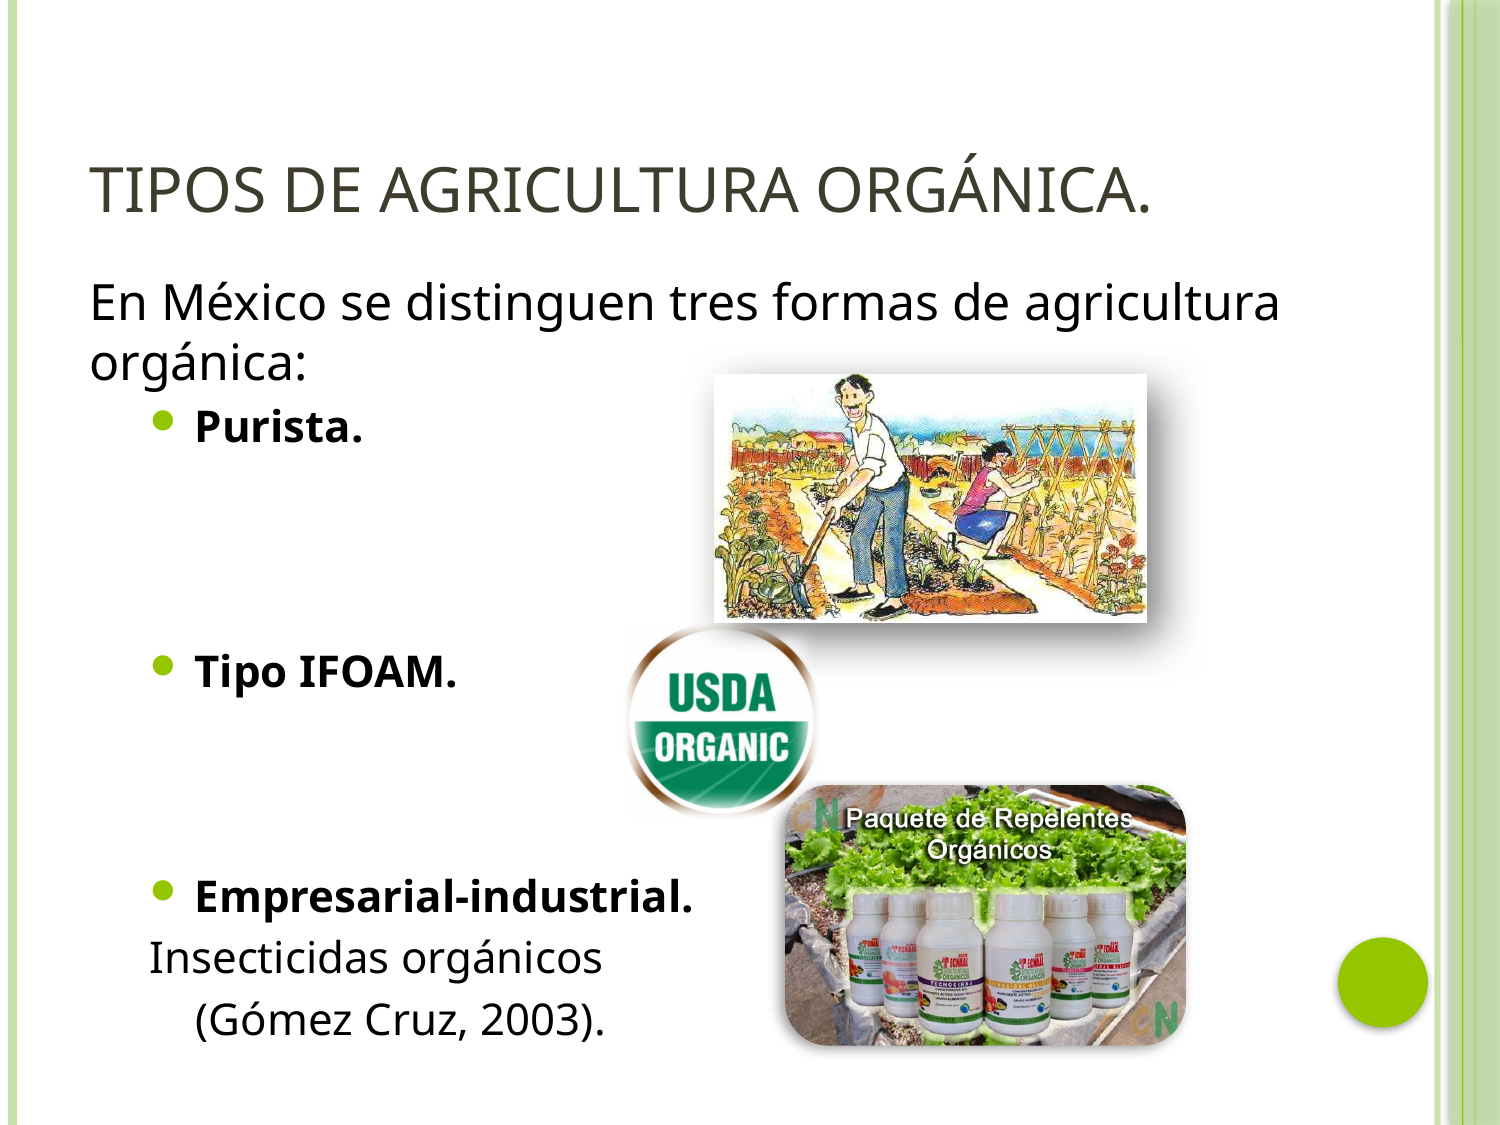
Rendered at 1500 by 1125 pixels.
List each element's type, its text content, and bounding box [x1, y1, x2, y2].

list En México se distinguen tres formas de agricultura orgánica: Purista. Tipo IFOAM. Empresarial-industrial. Insecticidas orgánicos (Gómez Cruz, 2003). [75, 262, 1300, 1062]
picture [620, 374, 1187, 1047]
title Tipos de Agricultura Orgánica. [75, 45, 1300, 233]
